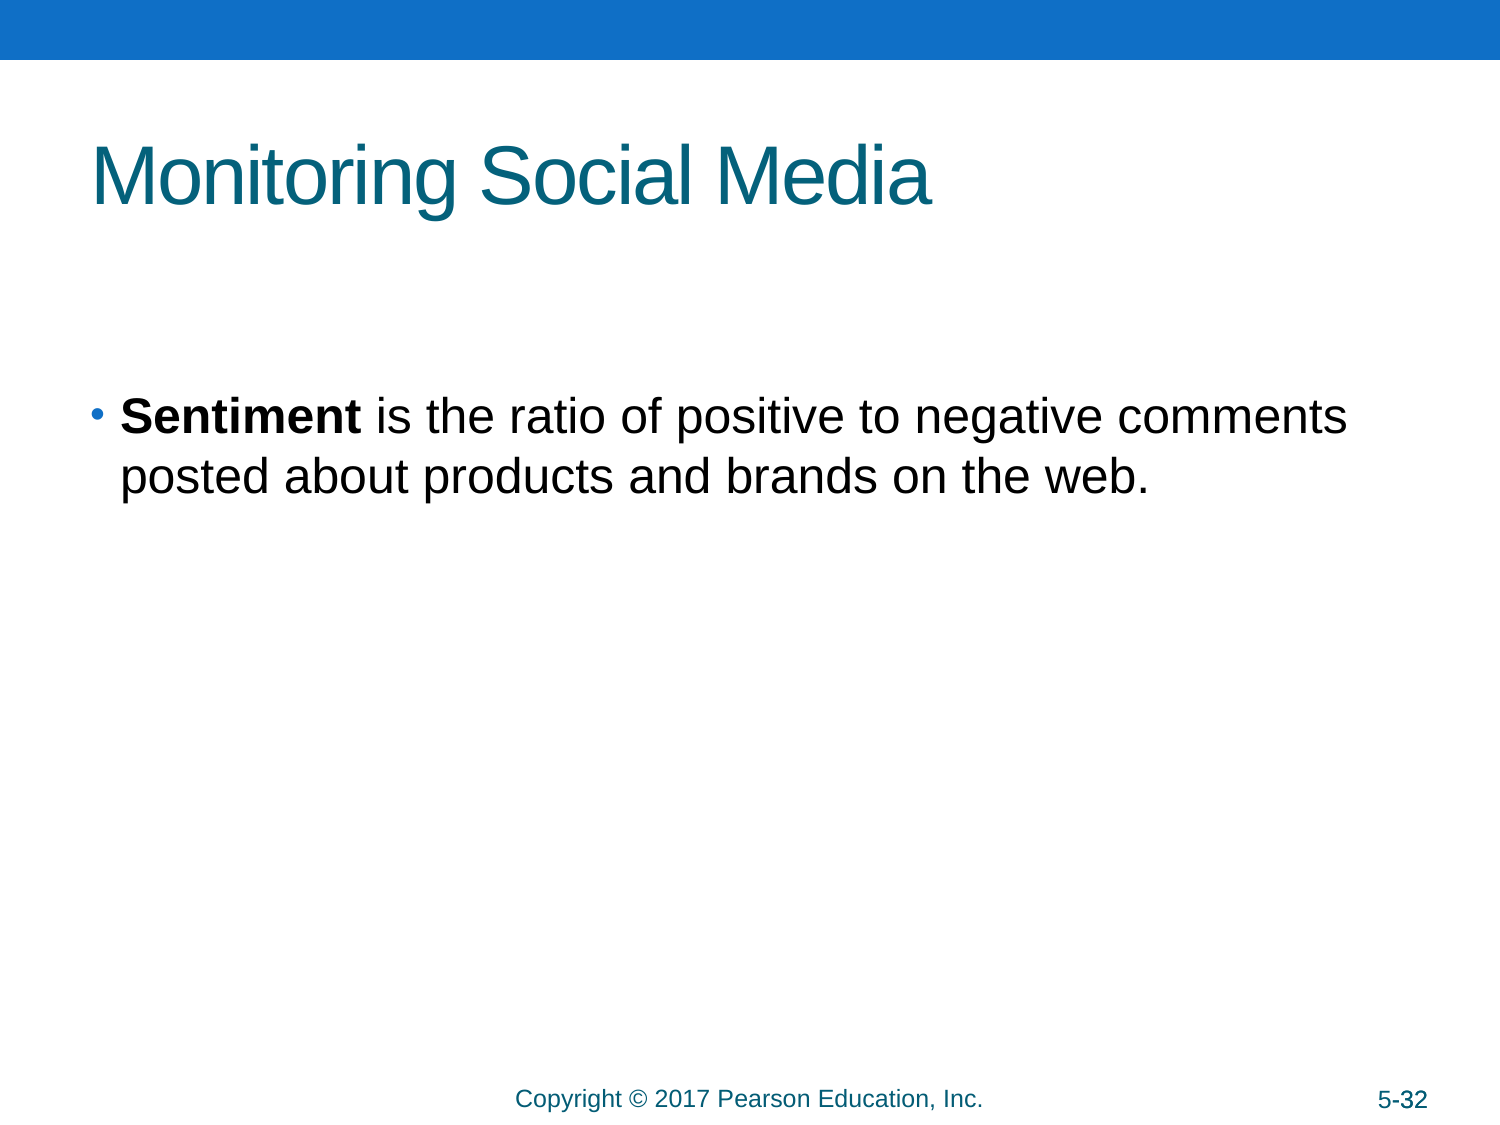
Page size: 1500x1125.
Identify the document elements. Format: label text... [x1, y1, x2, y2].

title Monitoring Social Media [75, 90, 1425, 253]
list Sentiment is the ratio of positive to negative comments posted about products and brands on the web. [75, 376, 1425, 1125]
